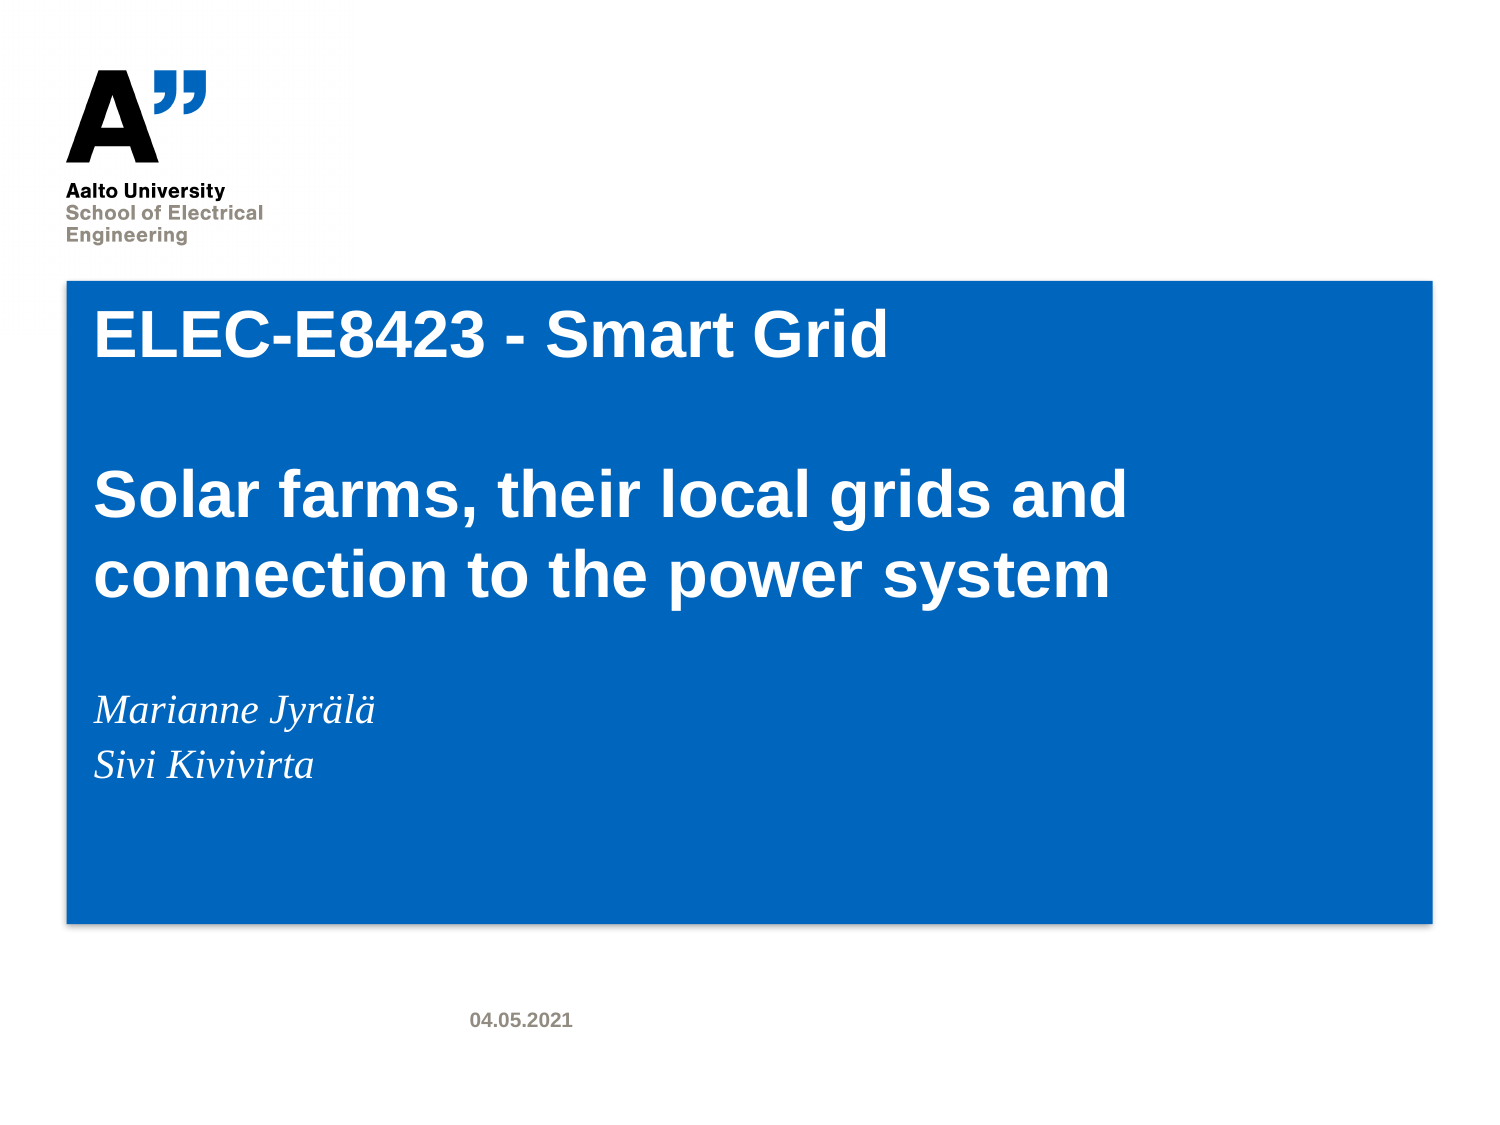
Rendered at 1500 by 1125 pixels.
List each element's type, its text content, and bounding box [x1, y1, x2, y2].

subtitle Marianne Jyrälä Sivi Kivivirta [93, 686, 1125, 904]
title ELEC-E8423 - Smart Grid Solar farms, their local grids and connection to the power system [93, 290, 1370, 687]
list 04.05.2021 [469, 1006, 803, 1082]
picture [0, 0, 355, 335]
